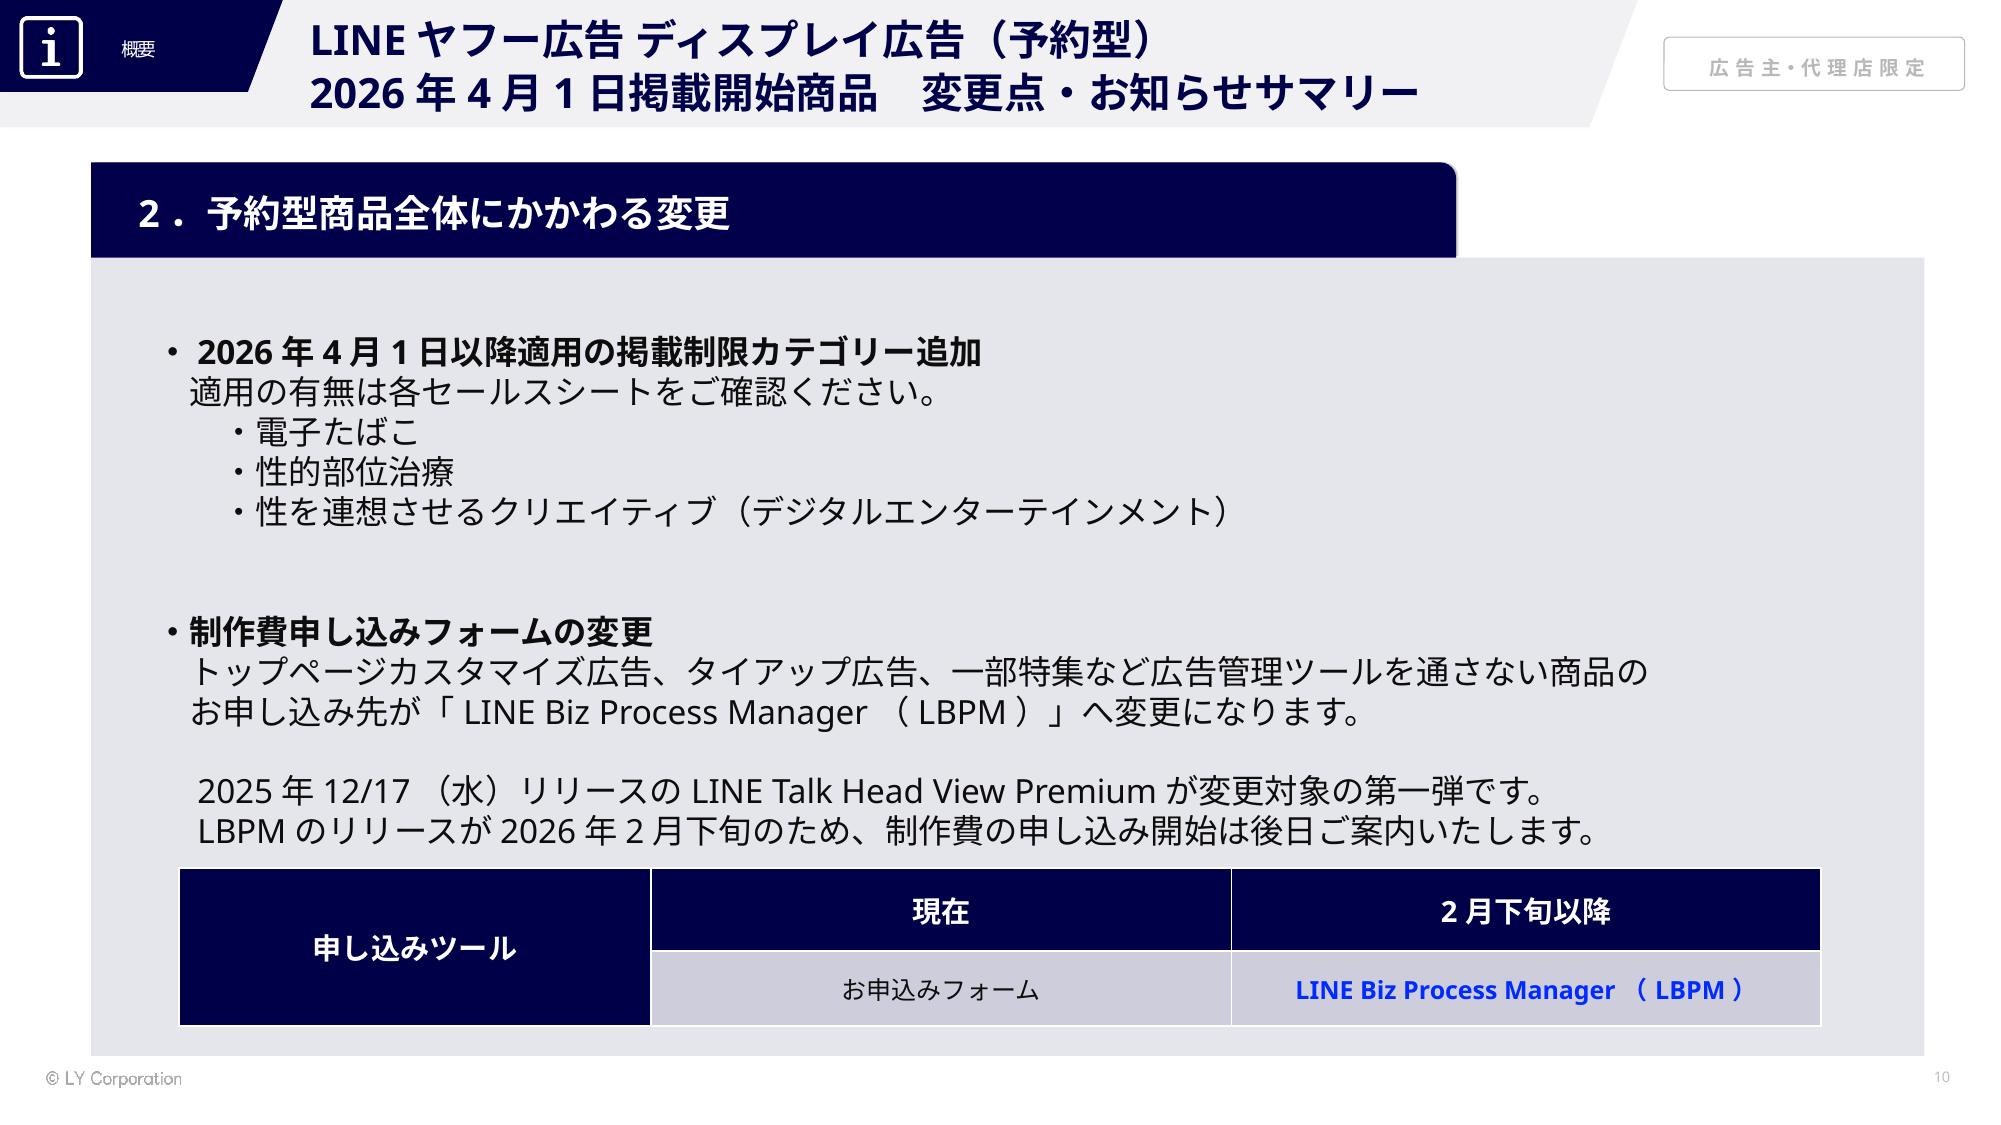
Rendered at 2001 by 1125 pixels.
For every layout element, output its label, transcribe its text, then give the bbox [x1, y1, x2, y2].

table_cell LINE Biz Process Manager（LBPM） [1232, 952, 1820, 1025]
table_cell お申込みフォーム [652, 952, 1231, 1025]
table_header 現在 [652, 869, 1231, 950]
text_box 2．予約型商品全体にかかわる変更 [90, 161, 1458, 259]
list LINEヤフー広告 ディスプレイ広告（予約型） 2026年4月1日掲載開始商品 変更点・お知らせサマリー [309, 41, 1645, 97]
text_box 概要 [97, 13, 180, 81]
picture [9, 5, 92, 87]
table_header 申し込みツール [180, 869, 650, 1025]
table_header 2月下旬以降 [1232, 869, 1820, 950]
text_box ・2026年4月1日以降適用の掲載制限カテゴリー追加 適用の有無は各セールスシートをご確認ください。 ・電子たばこ ・性的部位治療 ・性を連想させるクリエイティブ（デジタルエンターテインメント） ・制作費申し込みフォームの変更 トップページカスタマイズ広告、タイアップ広告、一部特集など広告管理ツールを通さない商品の お申し込み先が「LINE Biz Process Manager（LBPM）」へ変更になります。 2025年12/17（水）リリースのLINE Talk Head View Premiumが変更対象の第一弾です。 LBPMのリリースが2026年2月下旬のため、制作費の申し込み開始は後日ご案内いたします。 [91, 257, 1925, 1056]
picture [46, 1071, 181, 1088]
